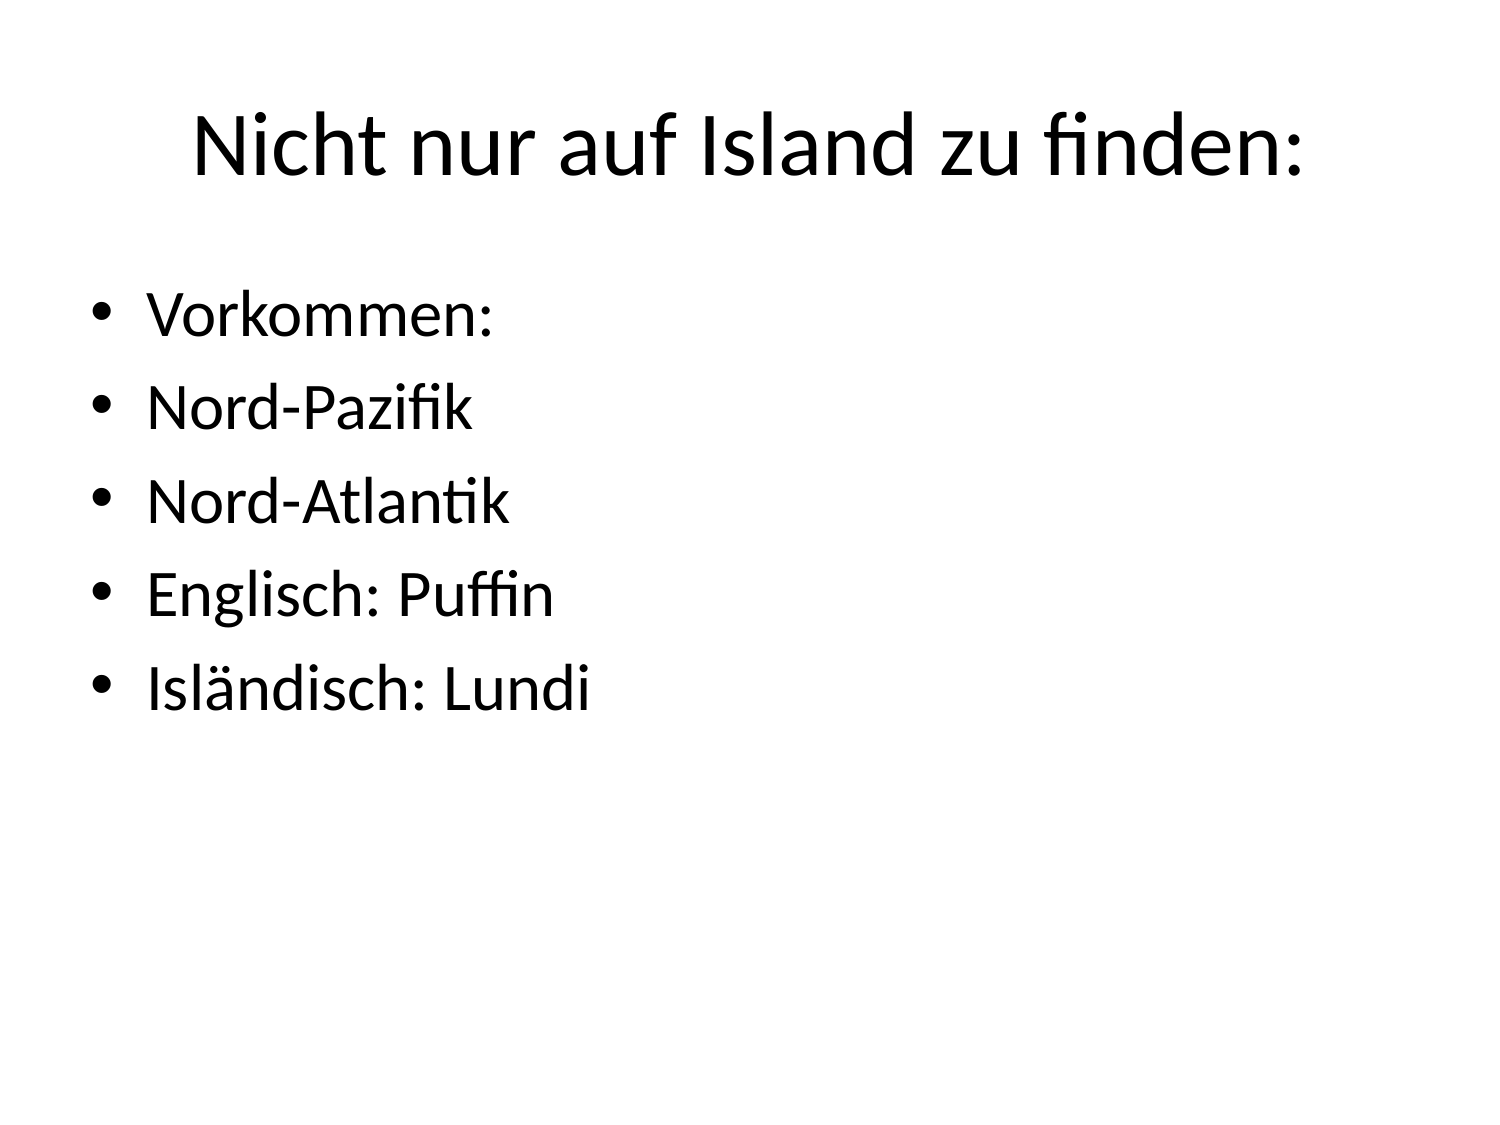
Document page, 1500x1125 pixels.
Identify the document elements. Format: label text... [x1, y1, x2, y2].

title Nicht nur auf Island zu finden: [75, 45, 1425, 233]
list Vorkommen: Nord-Pazifik Nord-Atlantik Englisch: Puffin Isländisch: Lundi [75, 262, 1425, 1005]
